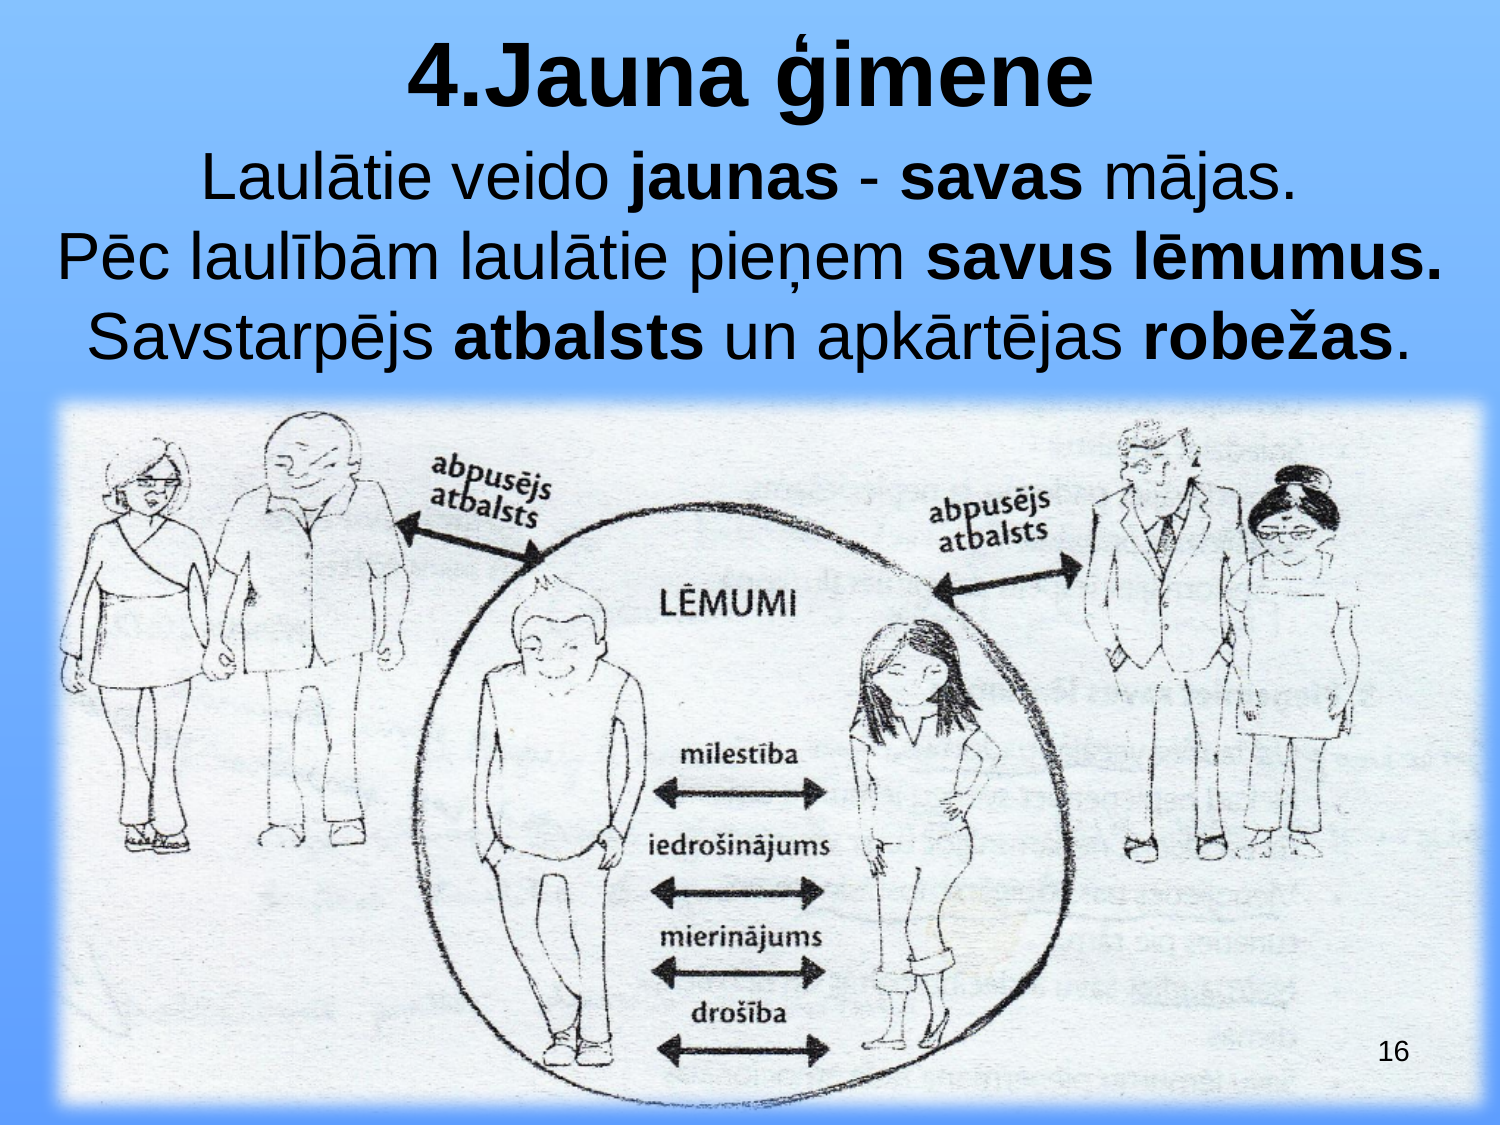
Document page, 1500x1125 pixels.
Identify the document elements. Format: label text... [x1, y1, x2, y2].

picture [41, 385, 1500, 1125]
title 4.Jauna ģimene [76, 0, 1428, 125]
text_box Laulātie veido jaunas - savas mājas. Pēc laulībām laulātie pieņem savus lēmumus. Savstarpējs atbalsts un apkārtējas robežas. [0, 125, 1500, 381]
